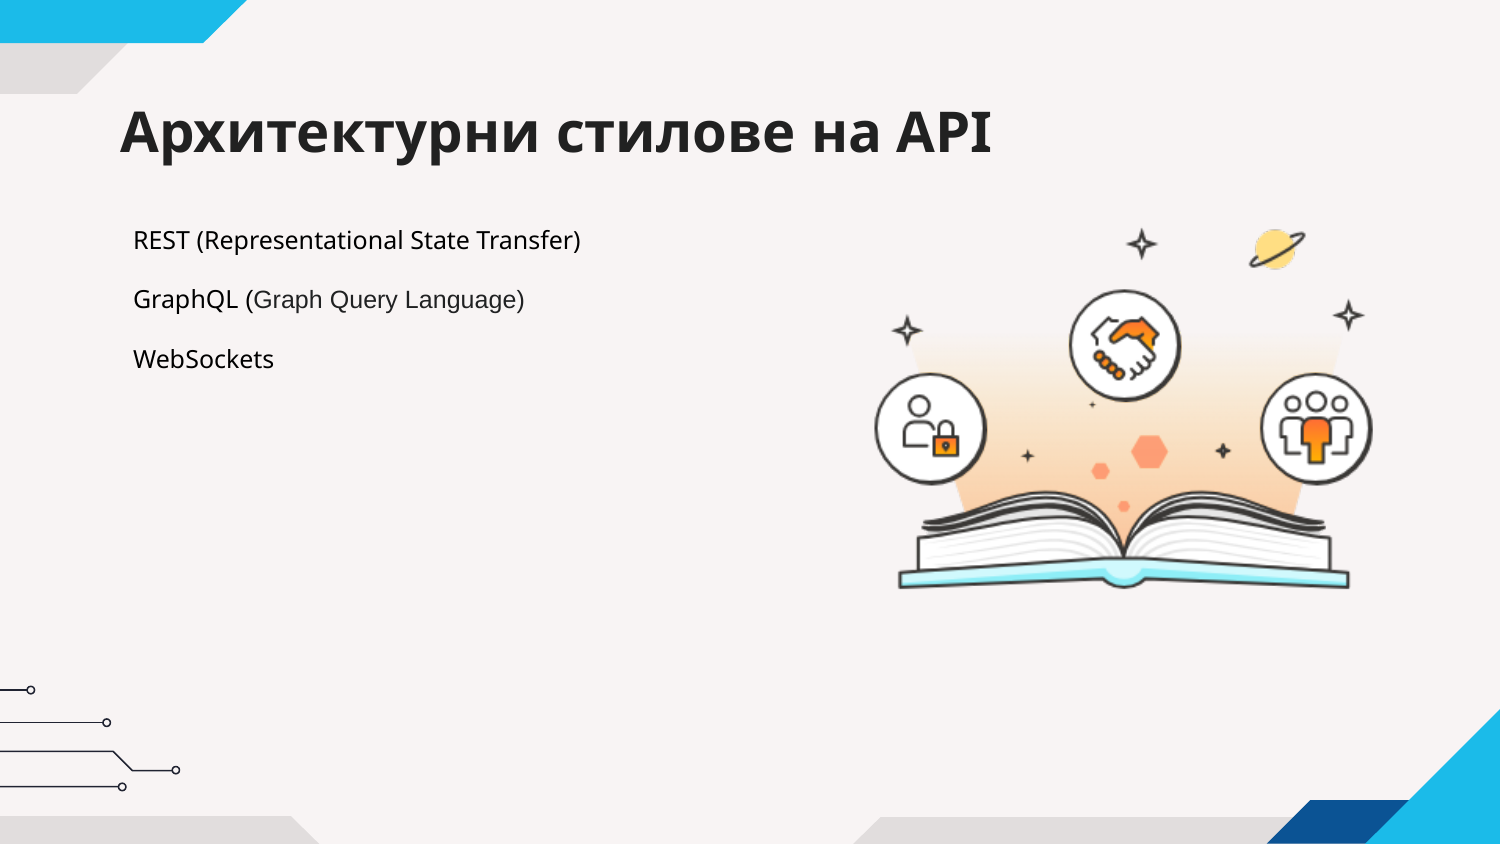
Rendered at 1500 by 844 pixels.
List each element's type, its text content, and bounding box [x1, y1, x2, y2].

title Архитектурни стилове на API [105, 70, 1369, 165]
subtitle REST (Representational State Transfer) GraphQL (Graph Query Language) WebSockets [118, 204, 807, 505]
picture [831, 191, 1420, 633]
